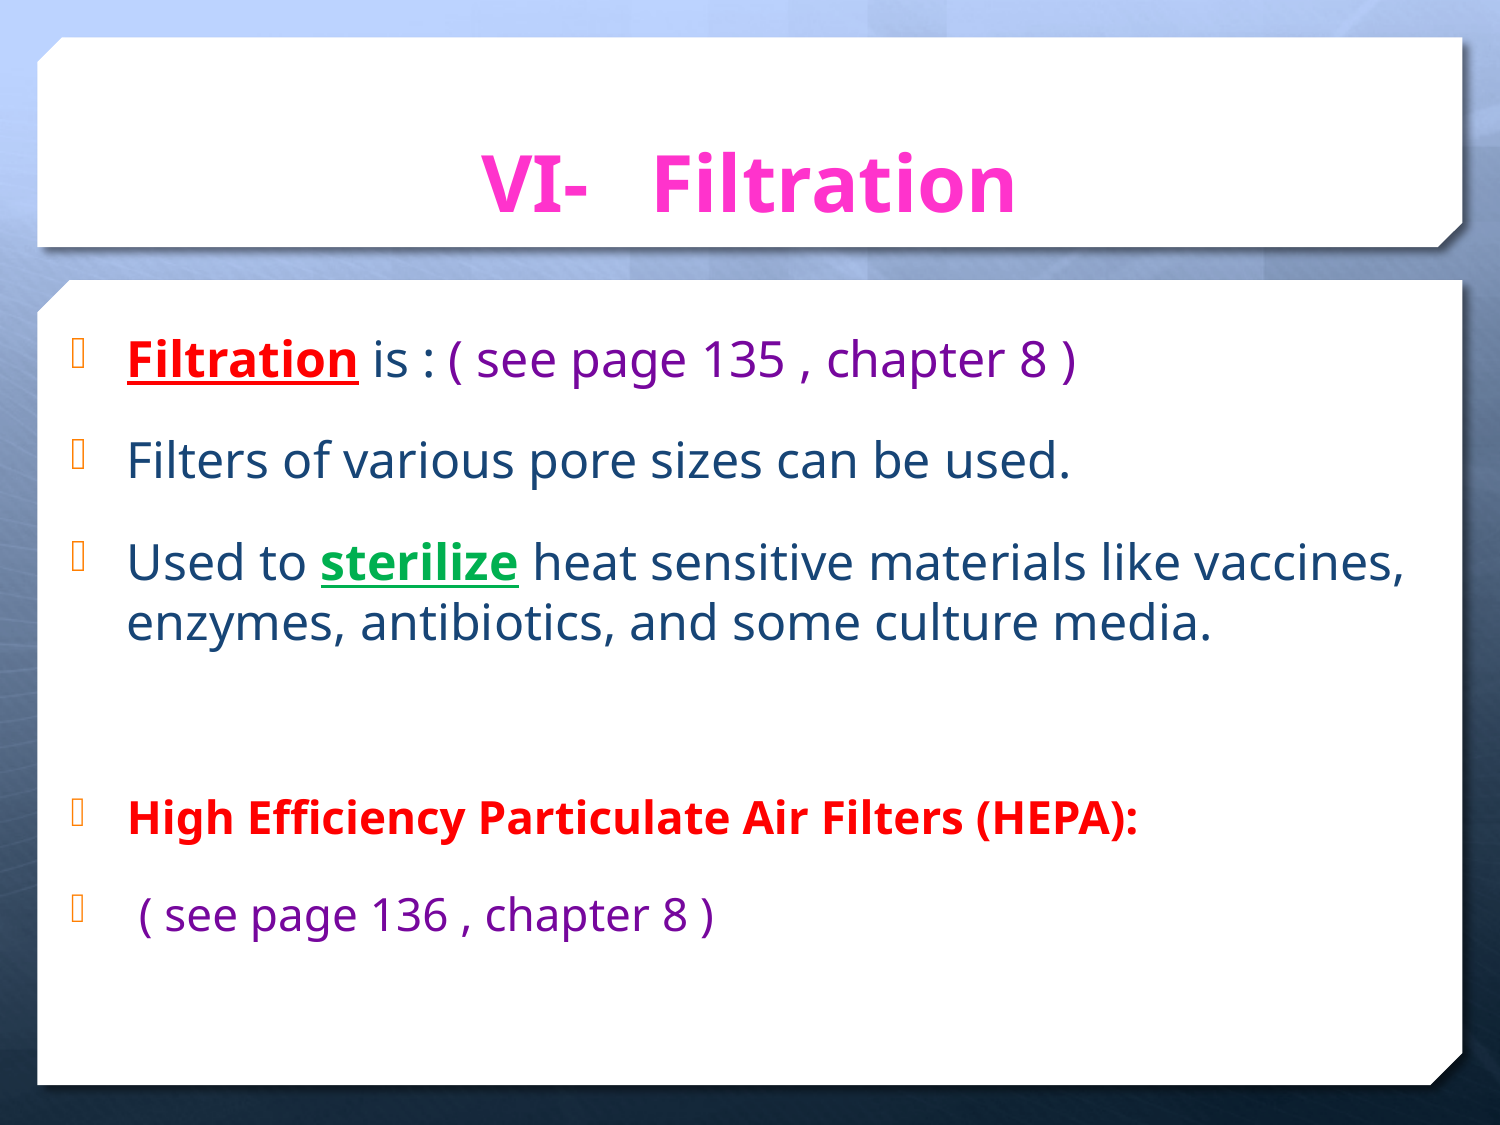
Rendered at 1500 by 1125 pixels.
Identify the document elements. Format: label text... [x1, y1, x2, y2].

title VI- Filtration [127, 48, 1372, 236]
list Filtration is : ( see page 135 , chapter 8 ) Filters of various pore sizes can be used. Used to sterilize heat sensitive materials like vaccines, enzymes, antibiotics, and some culture media. High Efficiency Particulate Air Filters (HEPA): ( see page 136 , chapter 8 ) [55, 319, 1500, 1059]
